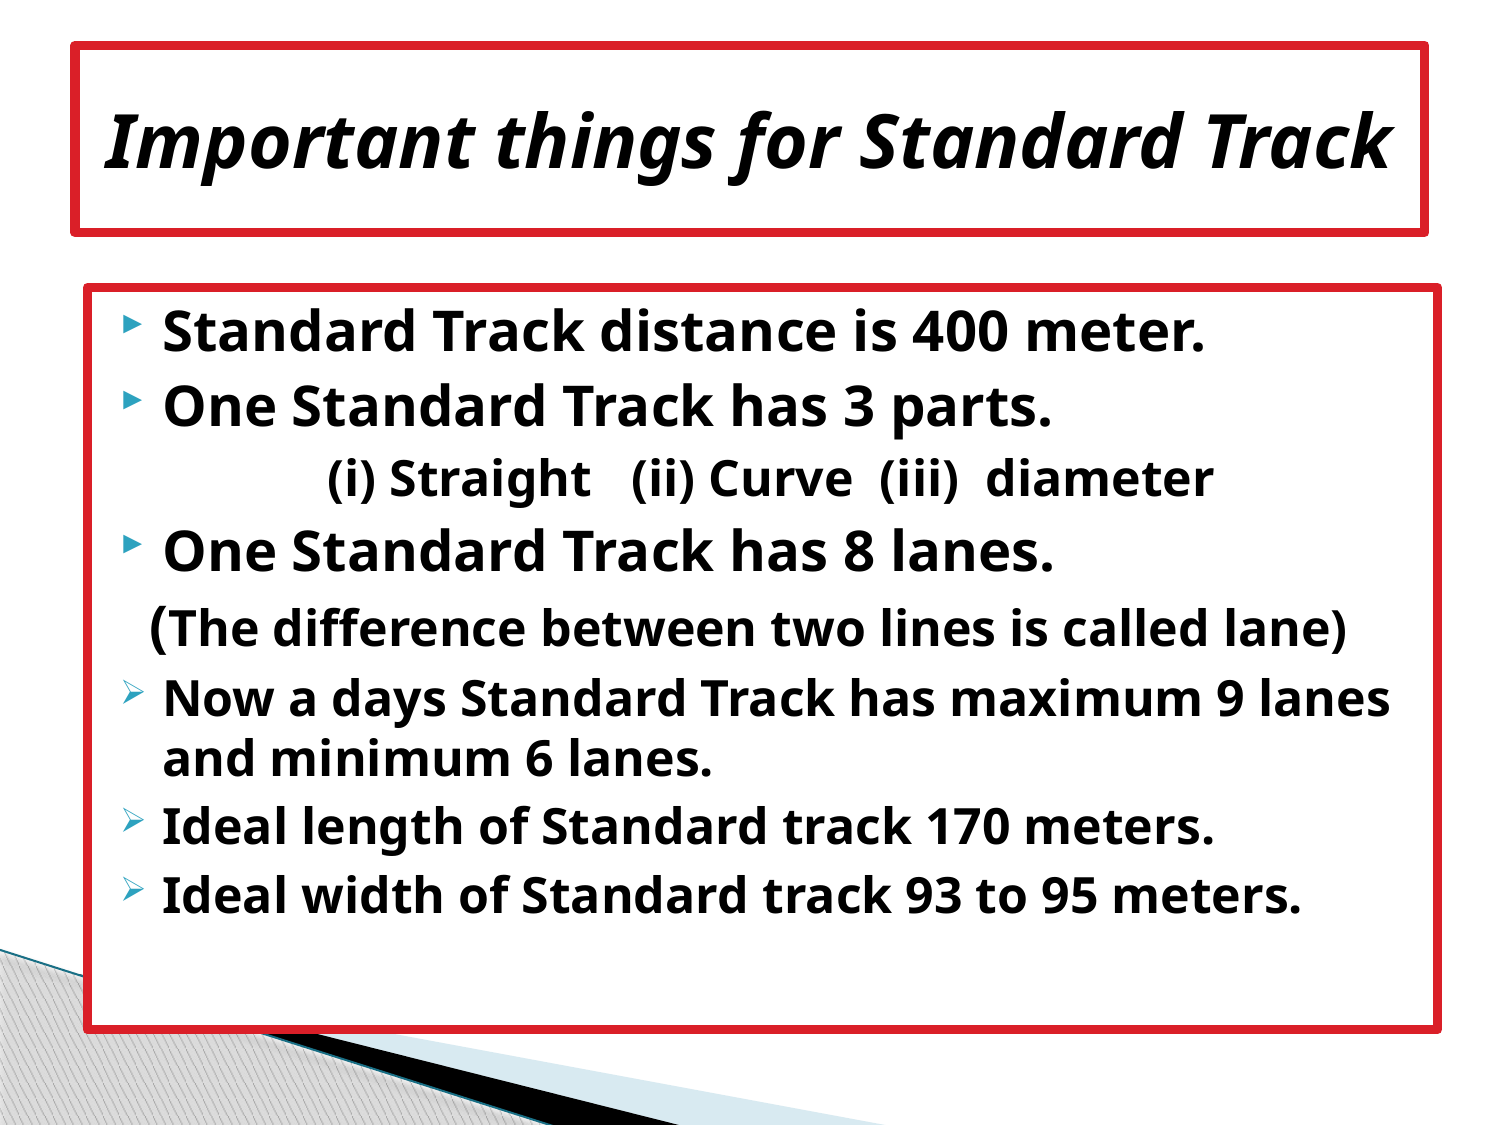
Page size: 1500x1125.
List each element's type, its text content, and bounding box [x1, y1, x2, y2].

title Important things for Standard Track [70, 41, 1429, 237]
list Standard Track distance is 400 meter. One Standard Track has 3 parts. (i) Straight (ii) Curve (iii) diameter One Standard Track has 8 lanes. (The difference between two lines is called lane) Now a days Standard Track has maximum 9 lanes and minimum 6 lanes. Ideal length of Standard track 170 meters. Ideal width of Standard track 93 to 95 meters. [83, 283, 1442, 1034]
